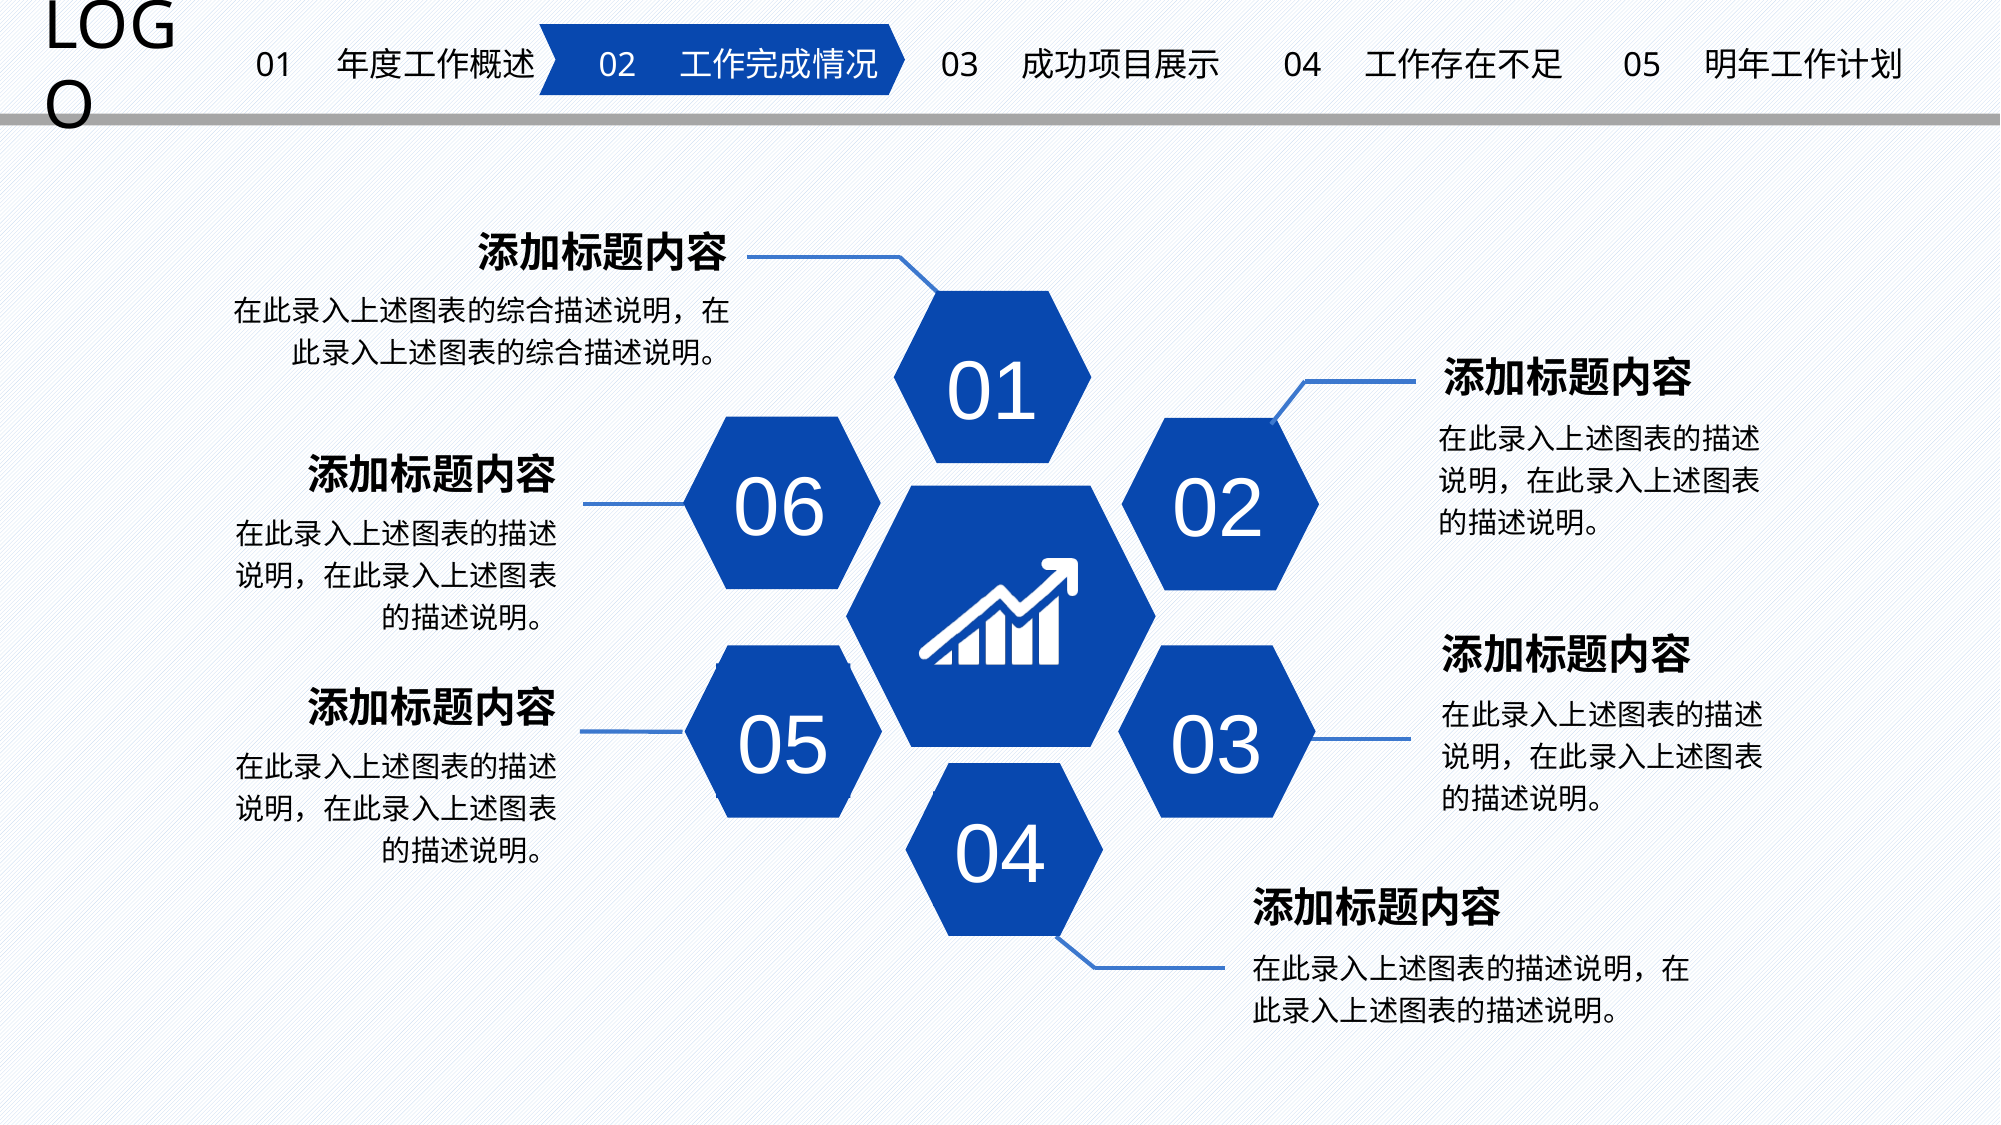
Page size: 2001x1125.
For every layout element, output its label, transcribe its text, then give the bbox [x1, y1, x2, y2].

text_box 在此录入上述图表的描述说明，在此录入上述图表的描述说明。 [1426, 682, 1789, 823]
text_box 在此录入上述图表的综合描述说明，在此录入上述图表的综合描述说明。 [211, 278, 746, 378]
text_box [0, 113, 43, 126]
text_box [1121, 417, 1320, 591]
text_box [1270, 380, 1417, 425]
text_box 添加标题内容 [292, 440, 573, 500]
text_box 04 工作存在不足 [1283, 42, 1582, 83]
text_box [209, 113, 2000, 126]
text_box 05 明年工作计划 [1623, 42, 1922, 83]
text_box 在此录入上述图表的描述说明，在此录入上述图表的描述说明。 [218, 733, 573, 875]
text_box LOGO [43, 0, 209, 142]
text_box 在此录入上述图表的描述说明，在此录入上述图表的描述说明。 [1237, 935, 1716, 1035]
text_box 02 工作完成情况 [598, 42, 897, 83]
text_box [1117, 645, 1316, 818]
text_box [893, 290, 1092, 464]
text_box 01 年度工作概述 [255, 42, 554, 83]
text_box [1055, 936, 1225, 969]
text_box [746, 256, 947, 301]
text_box 添加标题内容 [1428, 343, 1709, 406]
text_box 在此录入上述图表的描述说明，在此录入上述图表的描述说明。 [218, 500, 573, 642]
text_box [539, 24, 905, 96]
text_box 添加标题内容 [1426, 620, 1708, 682]
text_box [684, 645, 883, 818]
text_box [905, 762, 1104, 937]
text_box 03 成功项目展示 [940, 42, 1239, 83]
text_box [845, 485, 1156, 748]
text_box 在此录入上述图表的描述说明，在此录入上述图表的描述说明。 [1423, 406, 1786, 547]
text_box 添加标题内容 [292, 673, 573, 733]
text_box 添加标题内容 [462, 218, 743, 278]
text_box 添加标题内容 [1237, 873, 1518, 935]
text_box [682, 416, 881, 590]
